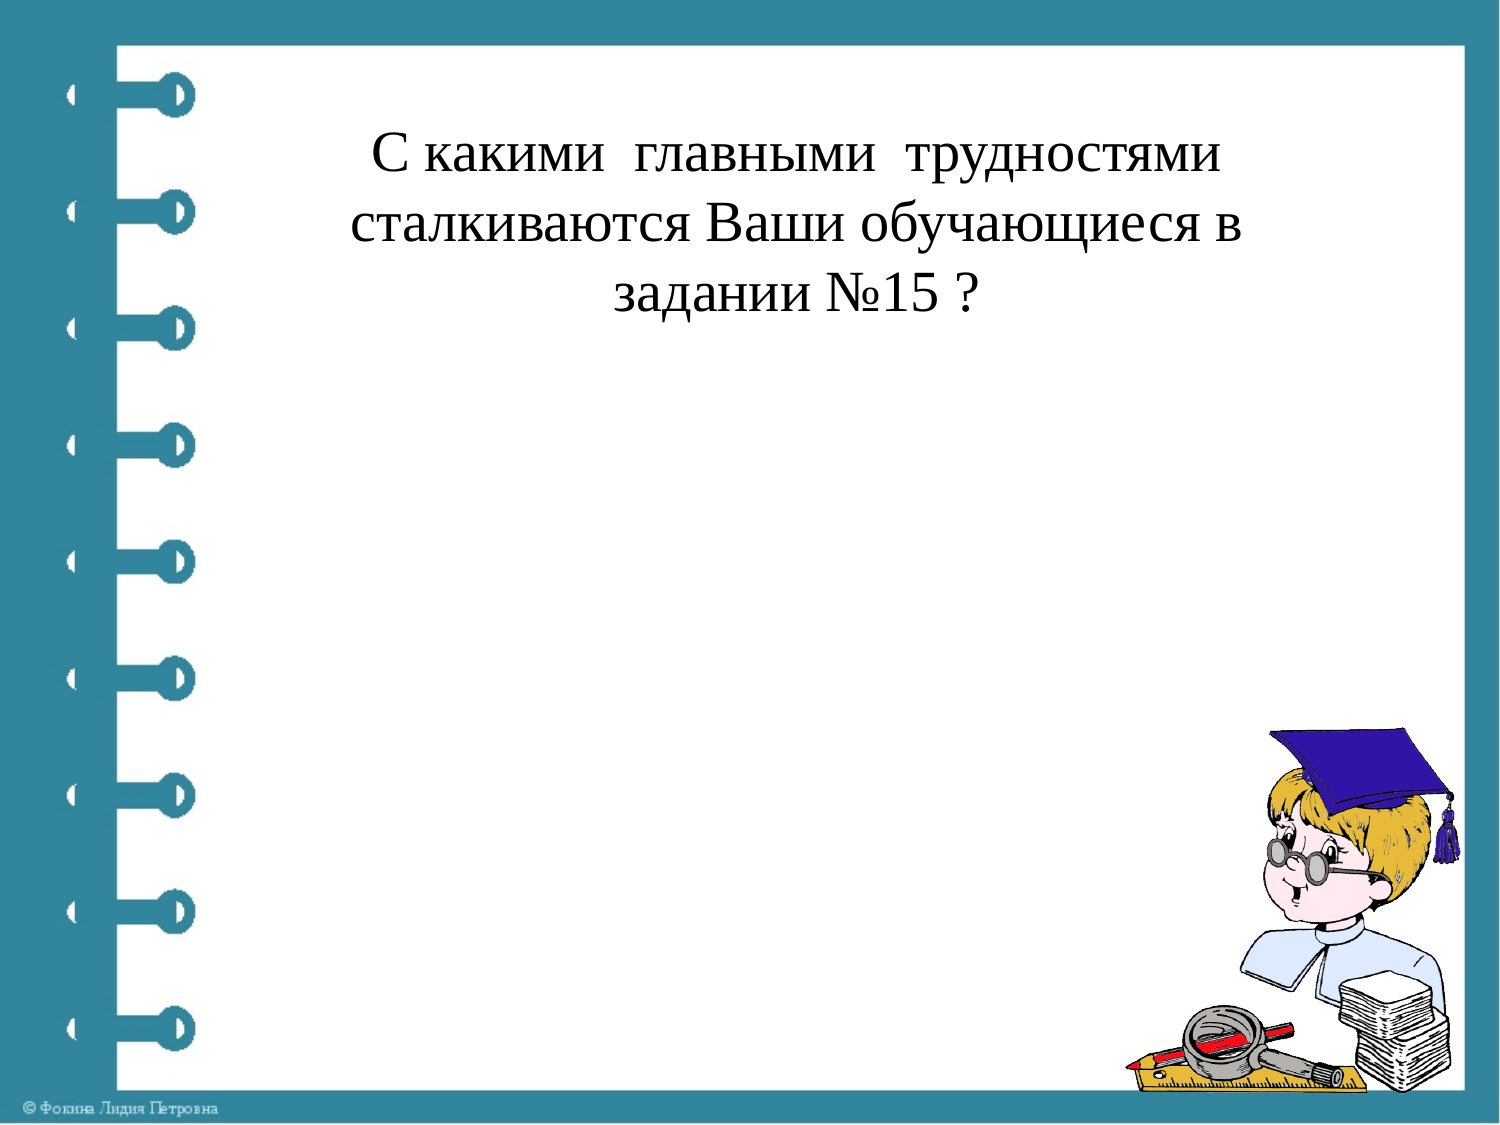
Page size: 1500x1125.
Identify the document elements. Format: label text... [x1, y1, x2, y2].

picture [0, 0, 1500, 1125]
text_box С какими главными трудностями сталкиваются Ваши обучающиеся в задании №15 ? [234, 105, 1360, 331]
